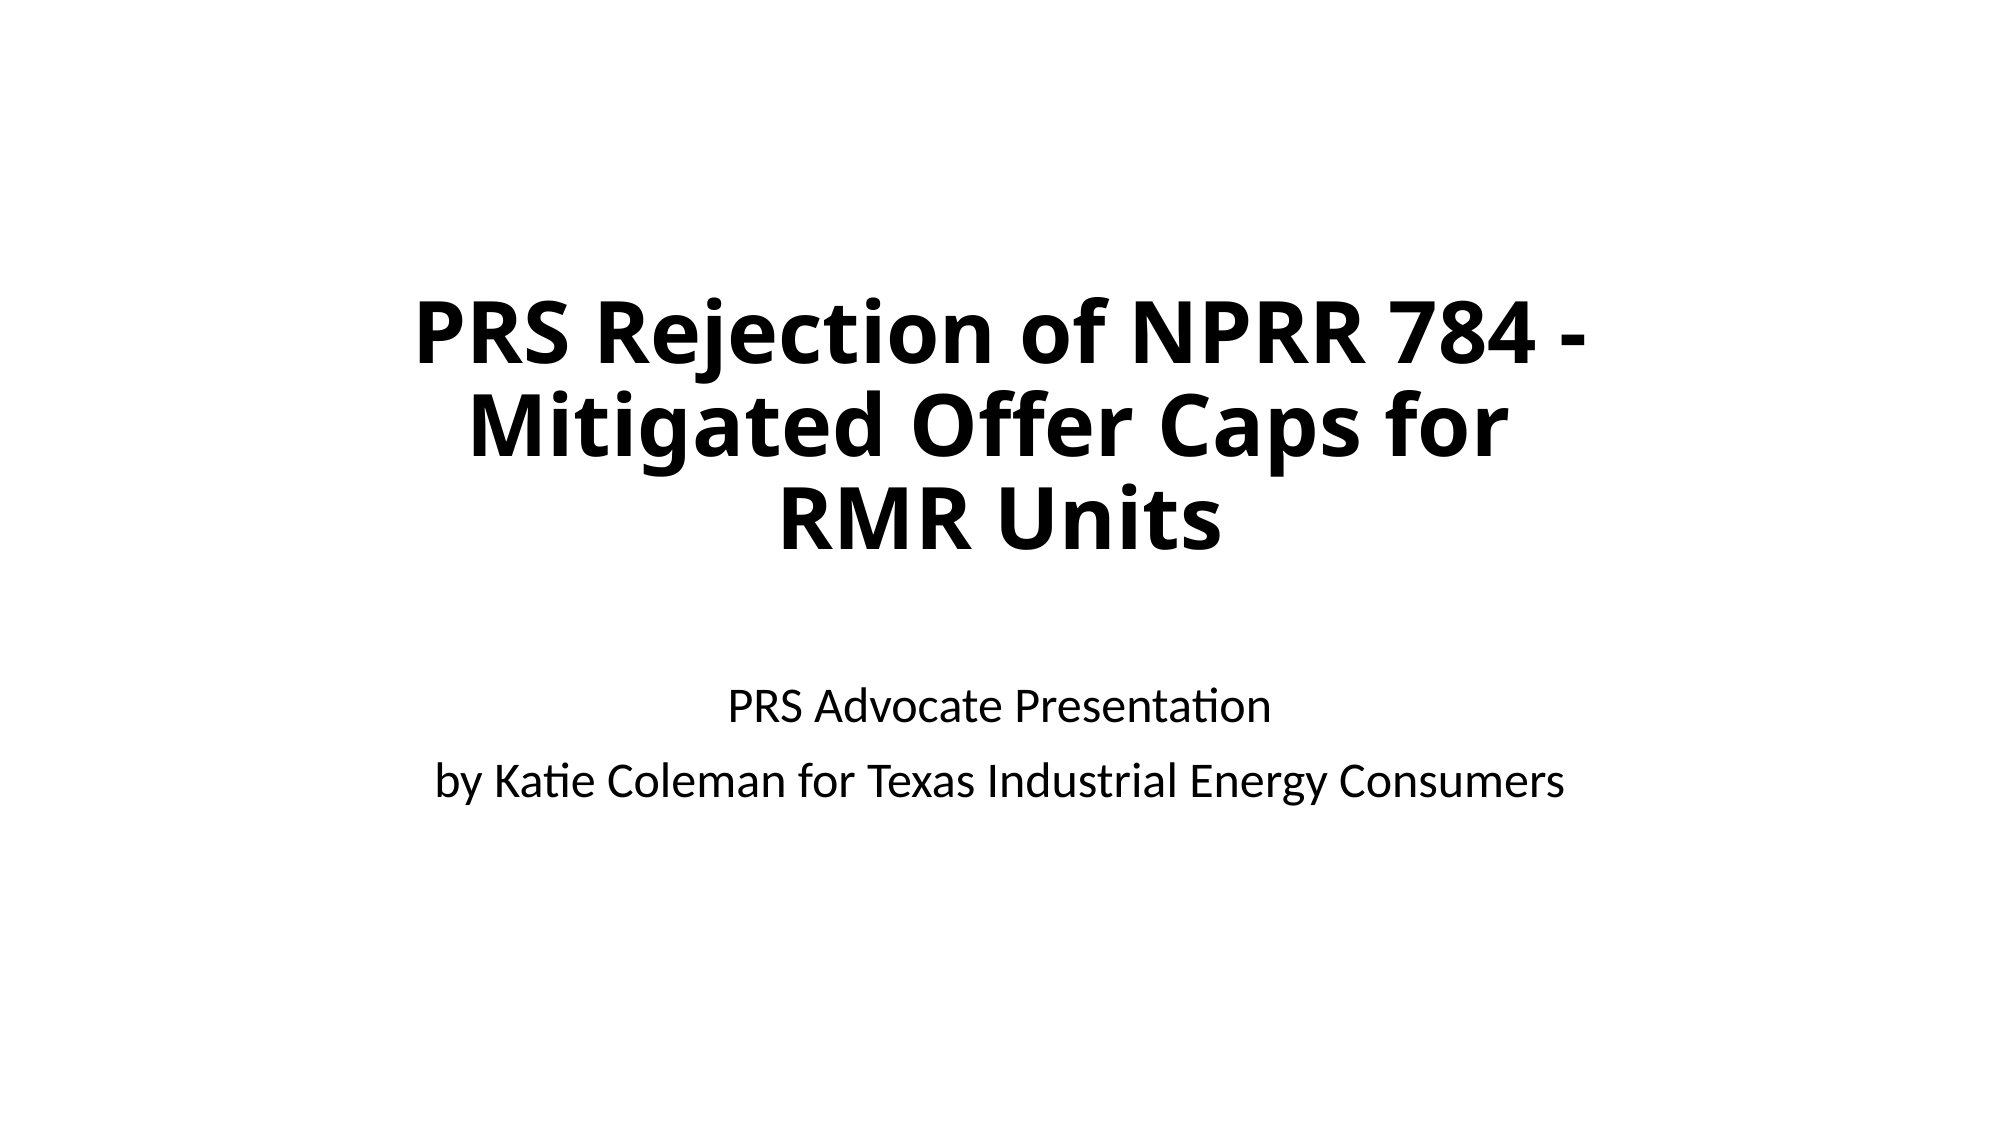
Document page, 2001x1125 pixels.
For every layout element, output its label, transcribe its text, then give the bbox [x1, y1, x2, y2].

subtitle PRS Advocate Presentation by Katie Coleman for Texas Industrial Energy Consumers [249, 590, 1750, 863]
title PRS Rejection of NPRR 784 - Mitigated Offer Caps for RMR Units [249, 184, 1750, 576]
